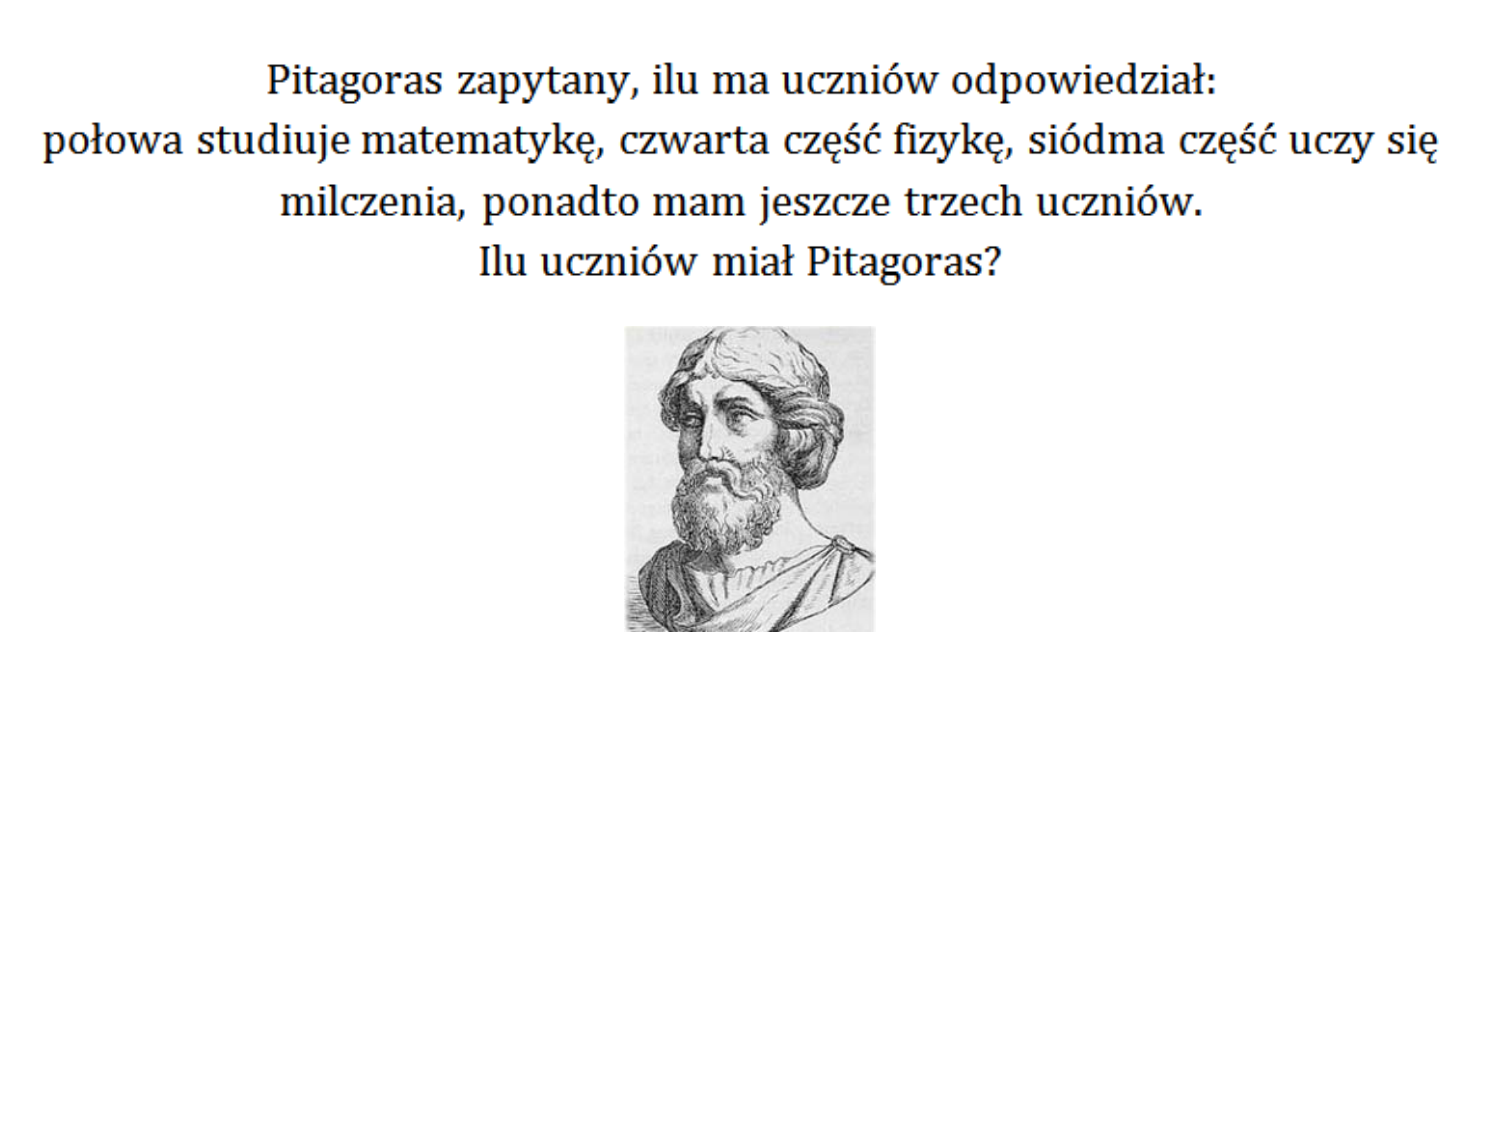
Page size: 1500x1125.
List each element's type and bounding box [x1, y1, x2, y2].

picture [29, 42, 1464, 302]
picture [624, 326, 876, 632]
